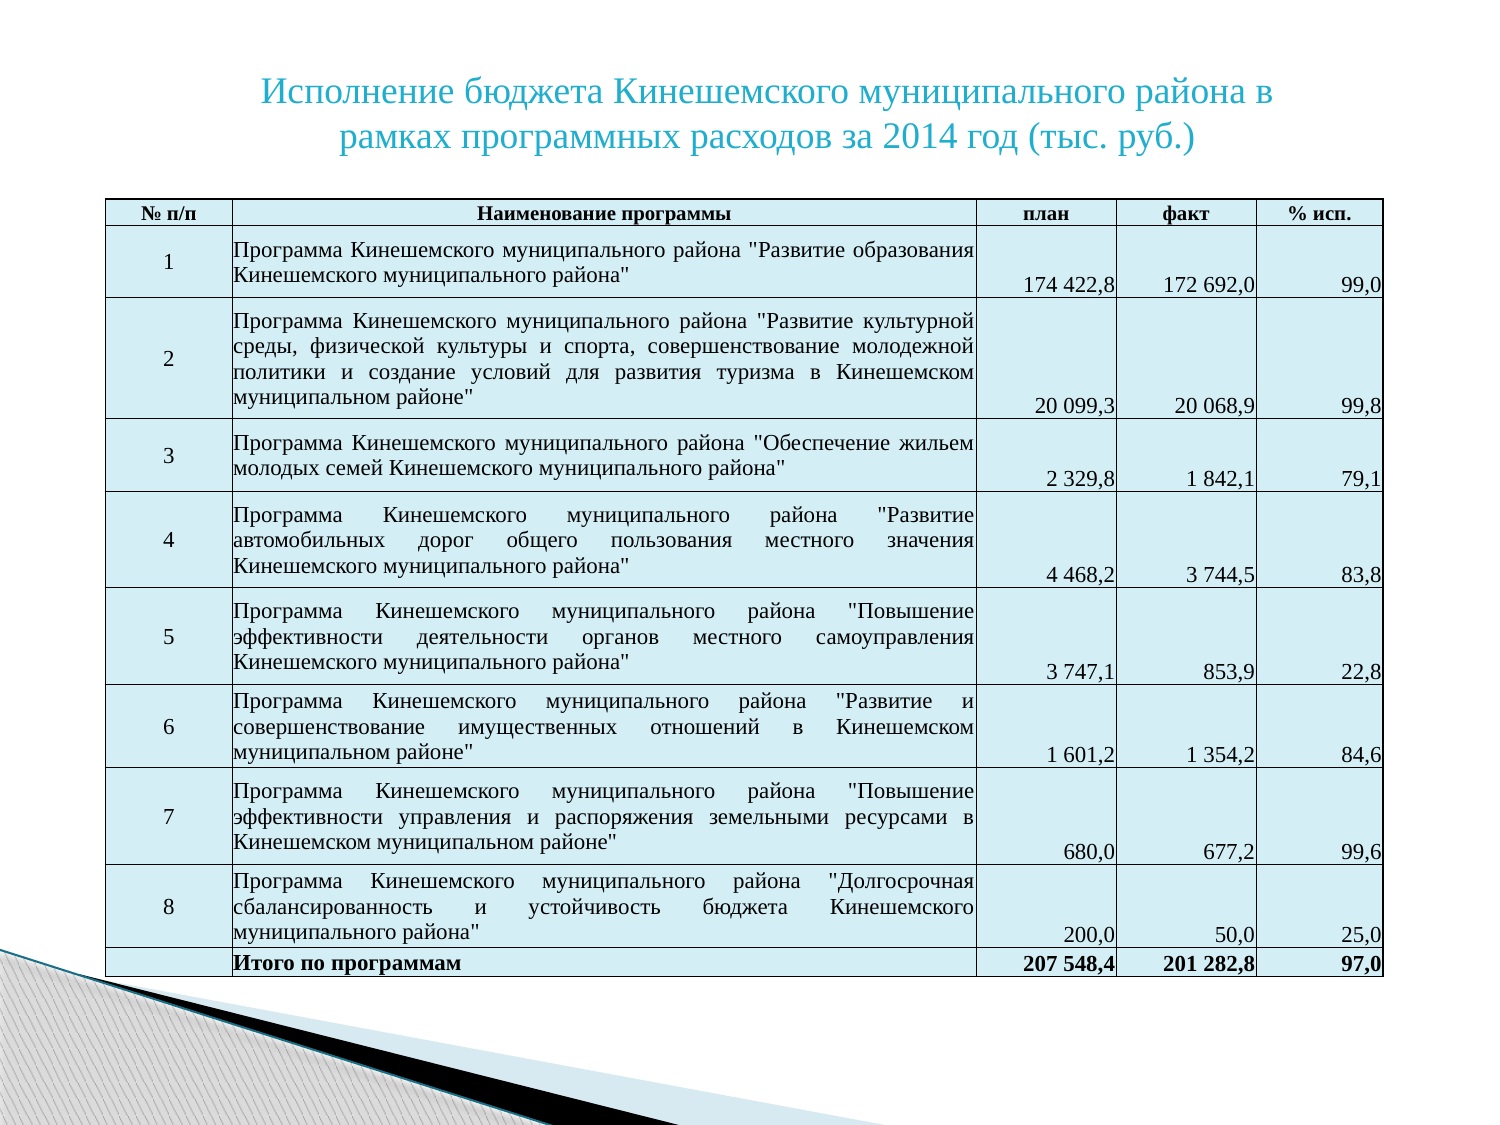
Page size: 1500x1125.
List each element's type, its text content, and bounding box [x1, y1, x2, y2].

table_cell 3 747,1 [977, 588, 1116, 684]
table_cell 201 282,8 [1117, 948, 1256, 976]
table_cell 1 842,1 [1117, 419, 1256, 491]
table_cell 20 099,3 [977, 298, 1116, 418]
table_cell 2 329,8 [977, 419, 1116, 491]
table_cell Программа Кинешемского муниципального района "Развитие культурной среды, физической культуры и спорта, совершенствование молодежной политики и создание условий для развития туризма в Кинешемском муниципальном районе" [233, 298, 976, 418]
table_cell 8 [106, 865, 232, 947]
table_cell 1 354,2 [1117, 685, 1256, 767]
table_cell Программа Кинешемского муниципального района "Развитие автомобильных дорог общего пользования местного значения Кинешемского муниципального района" [233, 492, 976, 587]
table_cell 172 692,0 [1117, 226, 1256, 297]
table_header № п/п [106, 200, 232, 225]
table_cell 1 [106, 226, 232, 297]
table_cell 20 068,9 [1117, 298, 1256, 418]
table_header факт [1117, 200, 1256, 225]
table_cell 99,0 [1257, 226, 1382, 297]
table_header Наименование программы [233, 200, 976, 225]
table_cell 83,8 [1257, 492, 1382, 587]
table_cell 3 744,5 [1117, 492, 1256, 587]
table_cell 3 [106, 419, 232, 491]
table_cell 4 [106, 492, 232, 587]
table_cell 2 [106, 298, 232, 418]
table_cell Программа Кинешемского муниципального района "Обеспечение жильем молодых семей Кинешемского муниципального района" [233, 419, 976, 491]
table_cell 174 422,8 [977, 226, 1116, 297]
table_cell 677,2 [1117, 768, 1256, 864]
table_cell 5 [106, 588, 232, 684]
table_cell 680,0 [977, 768, 1116, 864]
table_cell Программа Кинешемского муниципального района "Повышение эффективности управления и распоряжения земельными ресурсами в Кинешемском муниципальном районе" [233, 768, 976, 864]
table_cell 99,8 [1257, 298, 1382, 418]
table_cell Программа Кинешемского муниципального района "Долгосрочная сбалансированность и устойчивость бюджета Кинешемского муниципального района" [233, 865, 976, 947]
table_cell Программа Кинешемского муниципального района "Развитие и совершенствование имущественных отношений в Кинешемском муниципальном районе" [233, 685, 976, 767]
table_cell Итого по программам [233, 948, 976, 976]
table_cell 99,6 [1257, 768, 1382, 864]
table_cell 207 548,4 [977, 948, 1116, 976]
table_cell 22,8 [1257, 588, 1382, 684]
table_cell 84,6 [1257, 685, 1382, 767]
table_header % исп. [1257, 200, 1382, 225]
table_cell Программа Кинешемского муниципального района "Повышение эффективности деятельности органов местного самоуправления Кинешемского муниципального района" [233, 588, 976, 684]
table_cell 4 468,2 [977, 492, 1116, 587]
table_cell 853,9 [1117, 588, 1256, 684]
table_cell [106, 948, 232, 976]
text_box Исполнение бюджета Кинешемского муниципального района в рамках программных расходов за 2014 год (тыс. руб.) [187, 58, 1348, 164]
table_cell 25,0 [1257, 865, 1382, 947]
table_cell 6 [106, 685, 232, 767]
table_cell 1 601,2 [977, 685, 1116, 767]
table_cell 97,0 [1257, 948, 1382, 976]
table_cell 7 [106, 768, 232, 864]
table_cell 79,1 [1257, 419, 1382, 491]
table_cell Программа Кинешемского муниципального района "Развитие образования Кинешемского муниципального района" [233, 226, 976, 297]
table_cell 200,0 [977, 865, 1116, 947]
table_cell 50,0 [1117, 865, 1256, 947]
table_header план [977, 200, 1116, 225]
